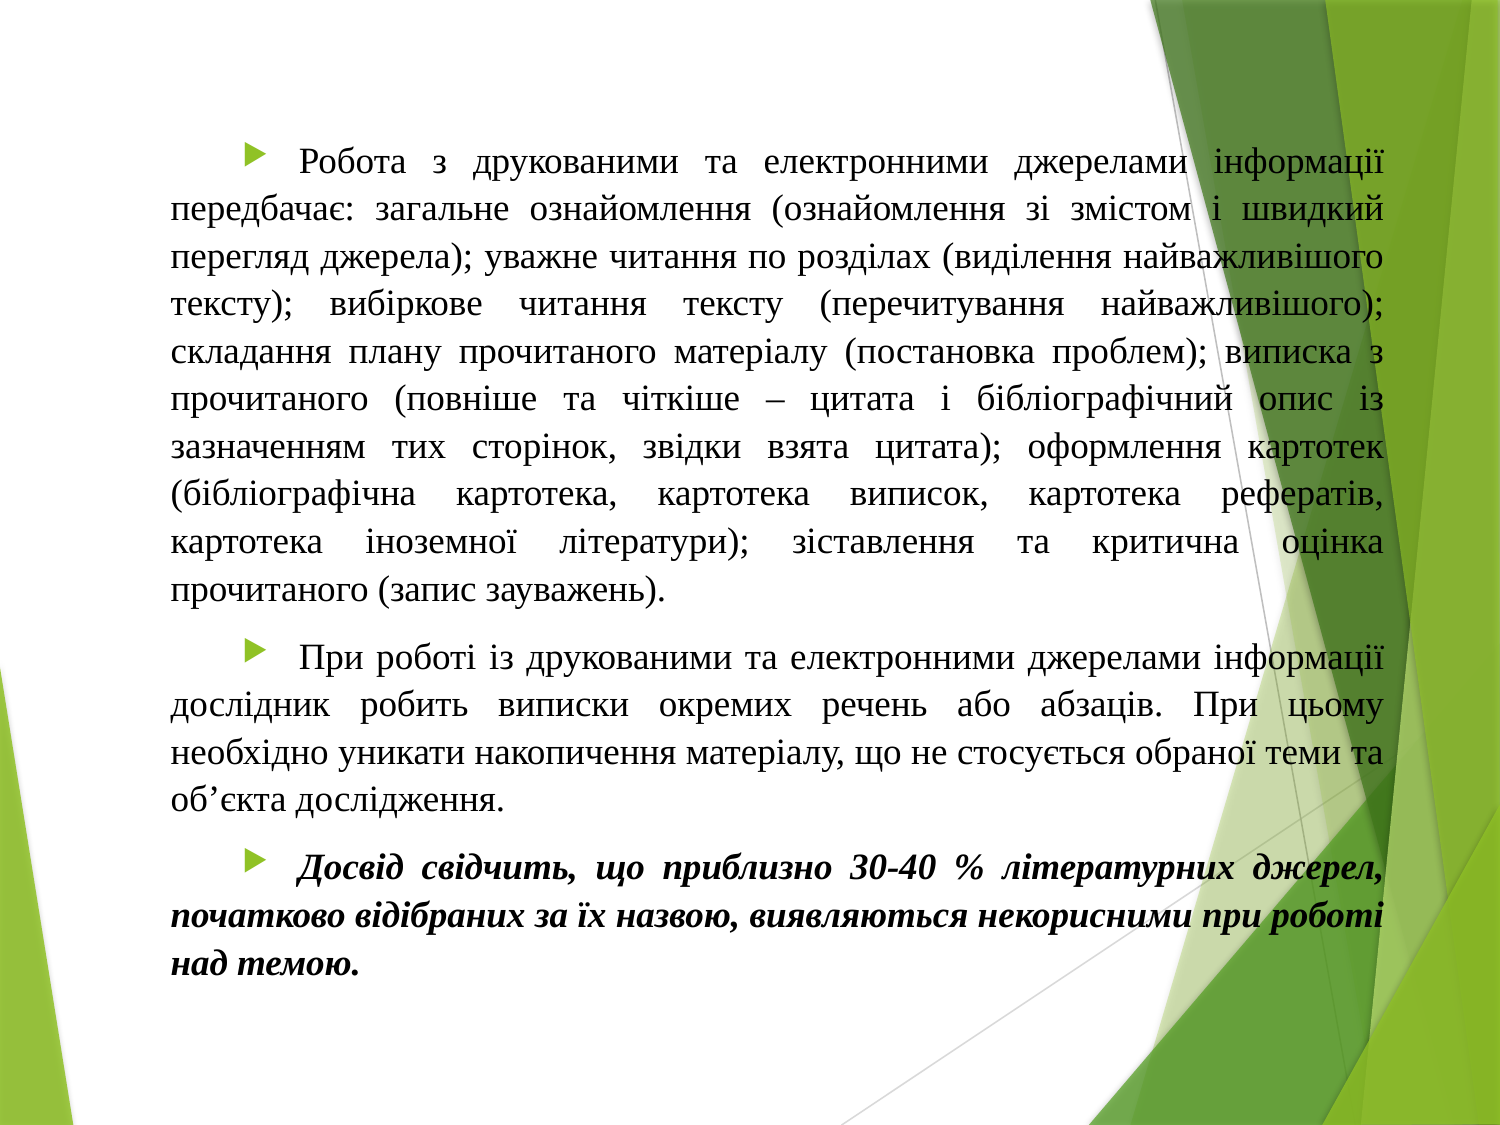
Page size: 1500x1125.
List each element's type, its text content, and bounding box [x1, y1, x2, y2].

list Робота з друкованими та електронними джерелами інформації передбачає: загальне ознайомлення (ознайомлення зі змістом і швидкий перегляд джерела); уважне читання по розділах (виділення найважливішого тексту); вибіркове читання тексту (перечитування найважливішого); складання плану прочитаного матеріалу (постановка проблем); виписка з прочитаного (повніше та чіткіше – цитата і бібліографічний опис із зазначенням тих сторінок, звідки взята цитата); оформлення картотек (бібліографічна картотека, картотека виписок, картотека рефератів, картотека іноземної літератури); зіставлення та критична оцінка прочитаного (запис зауважень). При роботі із друкованими та електронними джерелами інформації дослідник робить виписки окремих речень або абзаців. При цьому необхідно уникати накопичення матеріалу, що не стосується обраної теми та об’єкта дослідження. Досвід свідчить, що приблизно 30-40 % літературних джерел, початково відібраних за їх назвою, виявляються некорисними при роботі над темою. [99, 125, 1400, 991]
